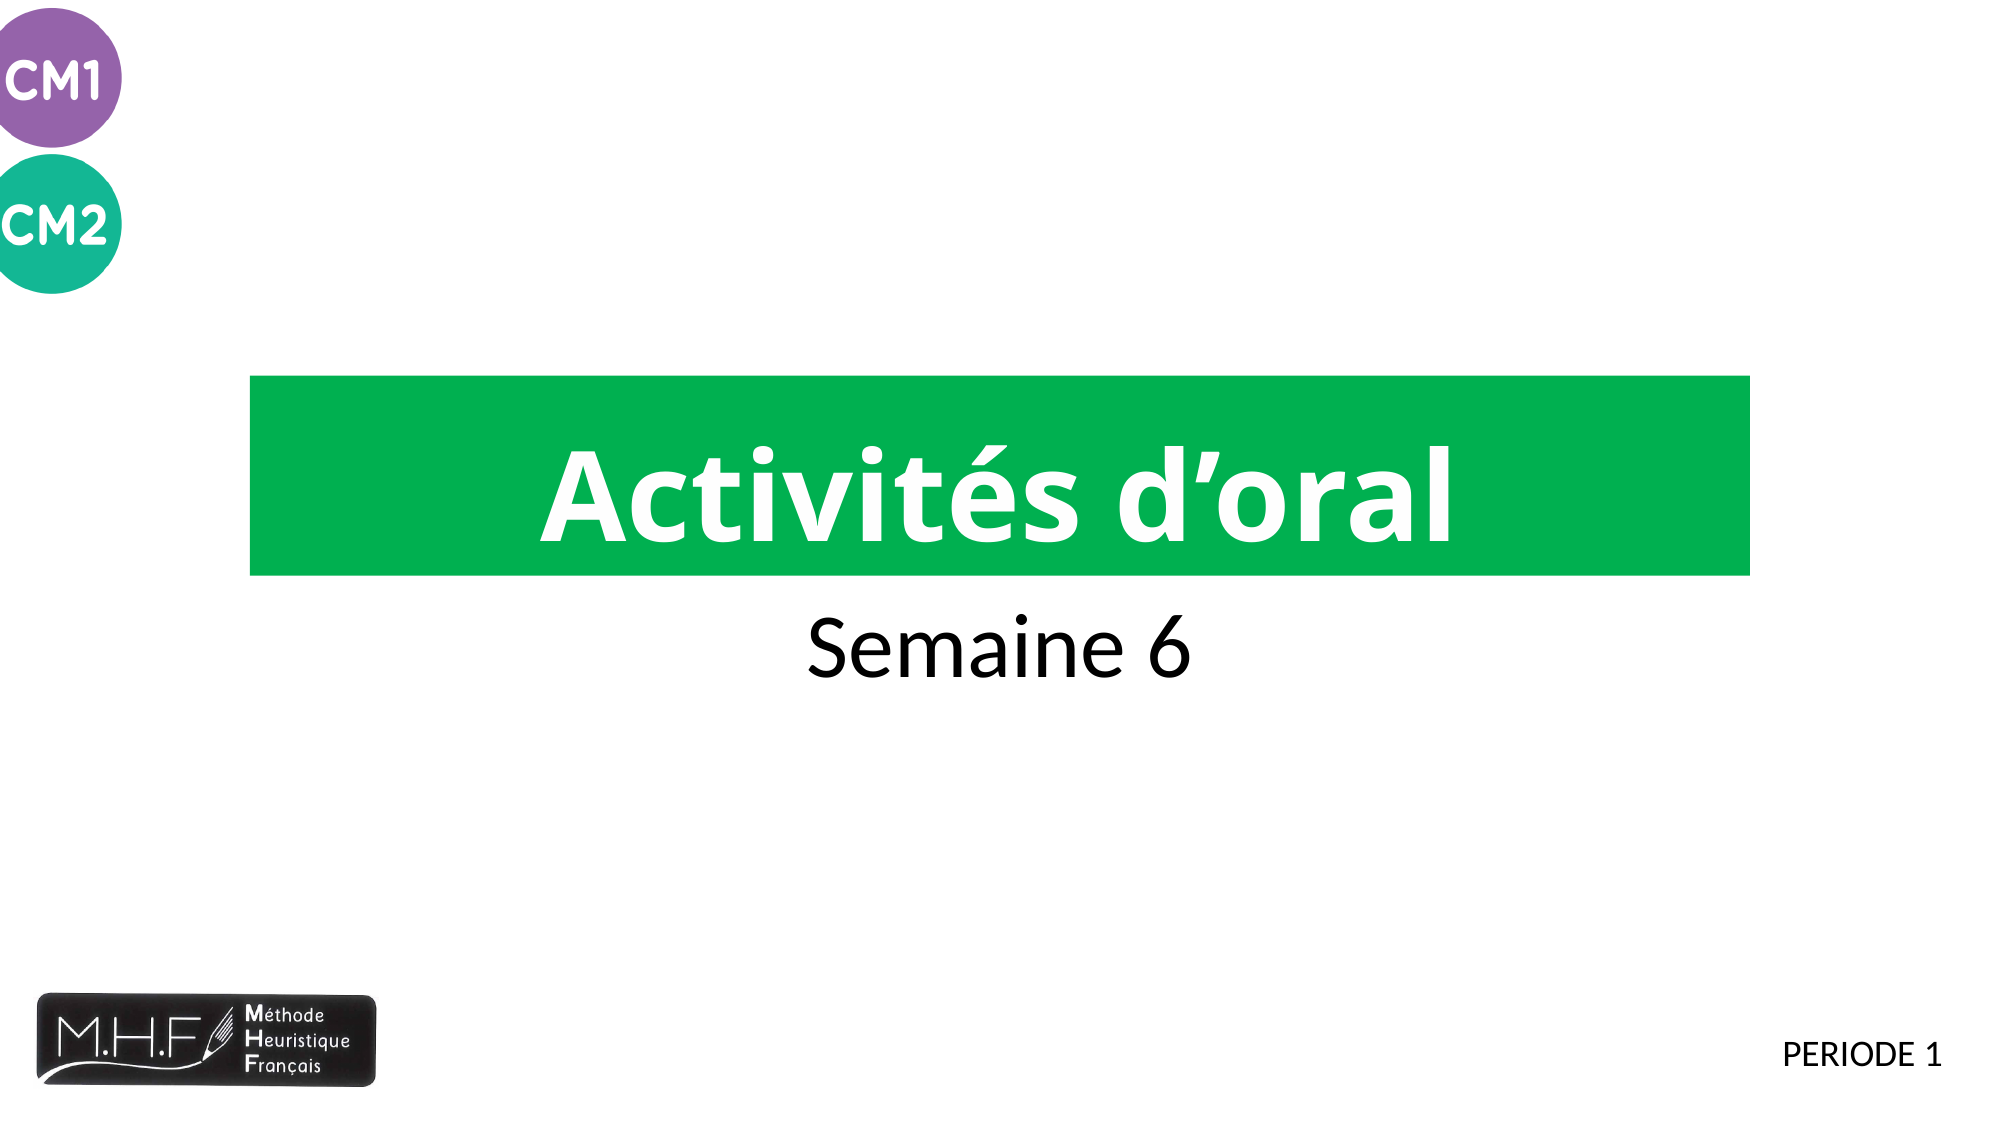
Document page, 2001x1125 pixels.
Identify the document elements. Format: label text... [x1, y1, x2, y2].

picture [33, 990, 379, 1089]
subtitle Semaine 6 [249, 590, 1750, 863]
title Activités d’oral [249, 375, 1750, 576]
picture [0, 0, 134, 298]
text_box PERIODE 1 [1362, 1021, 1967, 1082]
